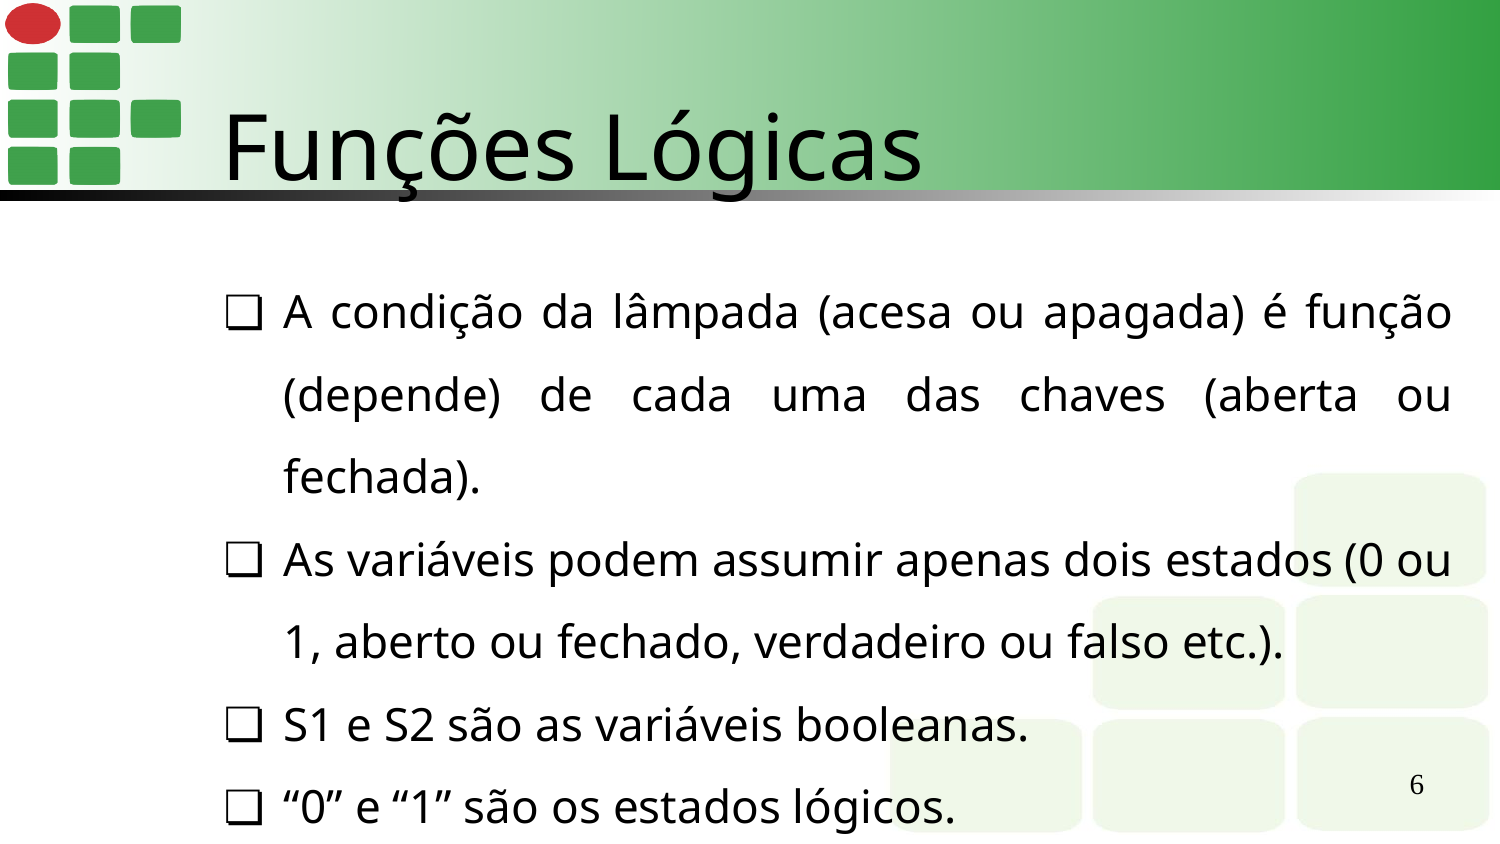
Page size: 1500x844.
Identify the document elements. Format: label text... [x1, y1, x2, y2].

picture [803, 441, 1495, 835]
picture [5, 3, 181, 185]
text_box Funções Lógicas [206, 26, 1468, 207]
slide_number ‹#› [1075, 769, 1425, 827]
text_box A condição da lâmpada (acesa ou apagada) é função (depende) de cada uma das chaves (aberta ou fechada). As variáveis podem assumir apenas dois estados (0 ou 1, aberto ou fechado, verdadeiro ou falso etc.). S1 e S2 são as variáveis booleanas. “0” e “1” são os estados lógicos. [193, 248, 1469, 769]
